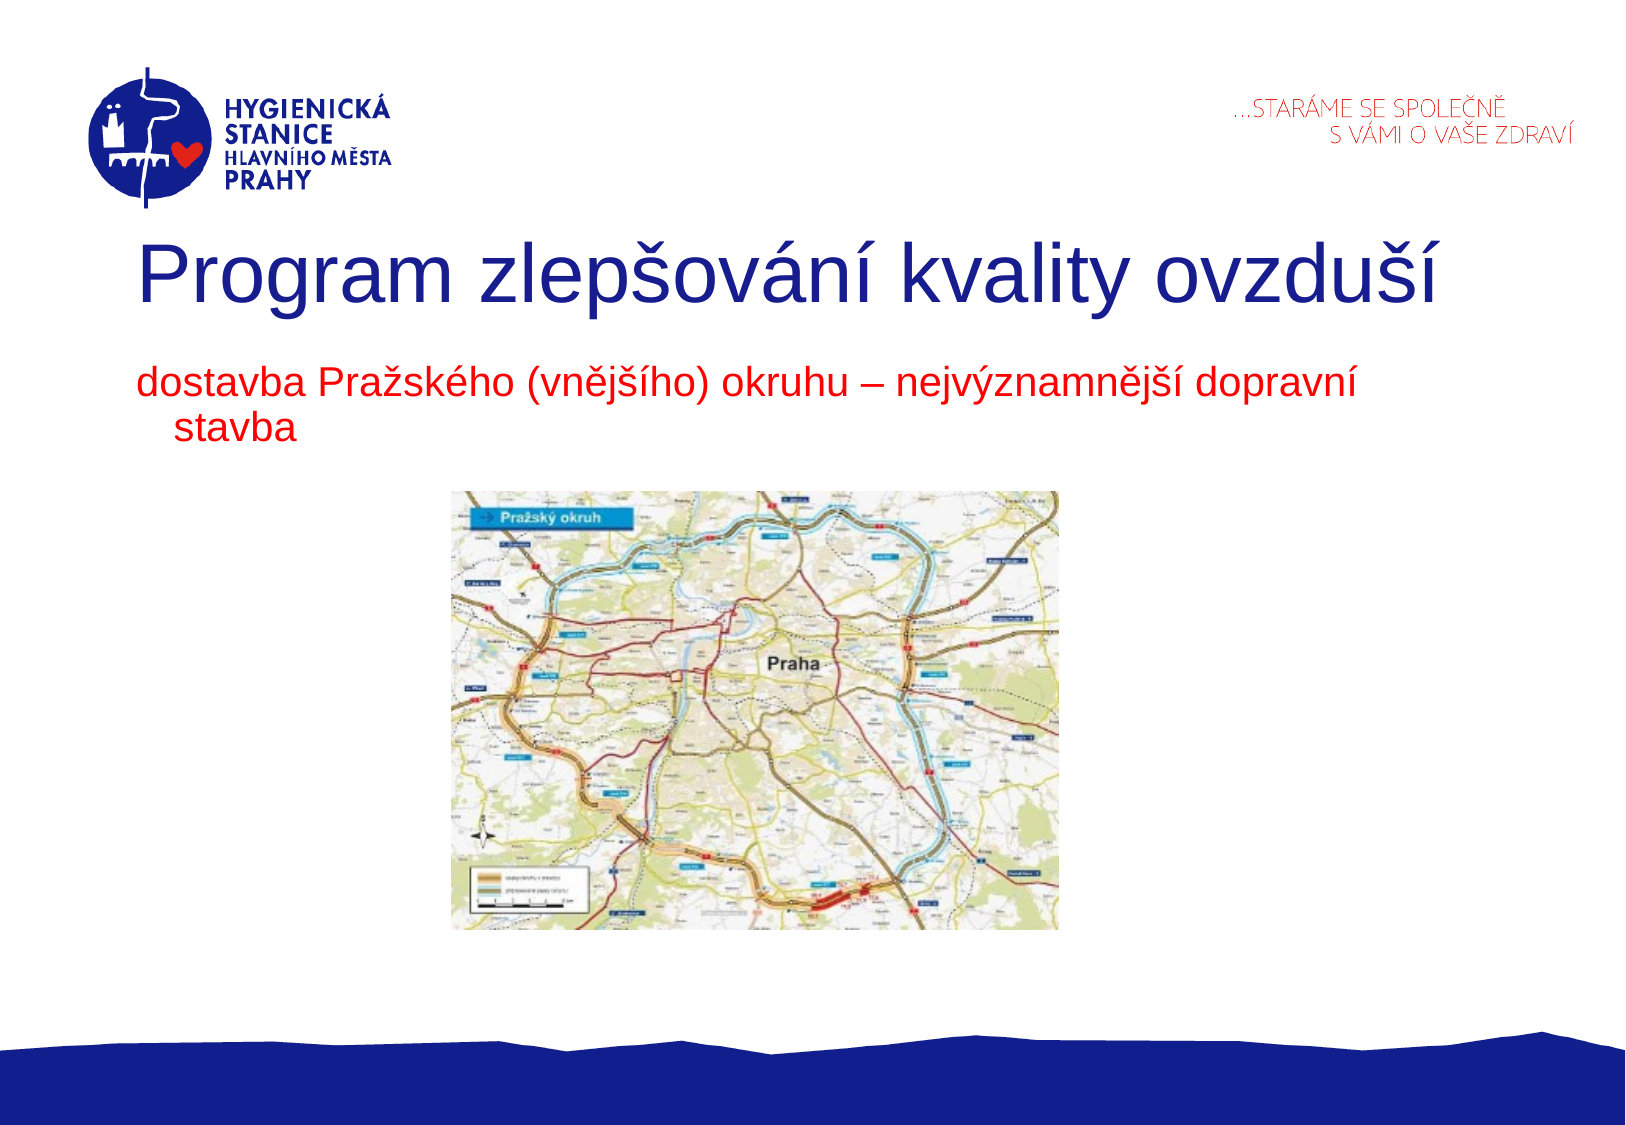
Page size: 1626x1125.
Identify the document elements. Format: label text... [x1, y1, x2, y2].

title Program zlepšování kvality ovzduší [121, 166, 1523, 384]
list dostavba Pražského (vnějšího) okruhu – nejvýznamnější dopravní stavba [121, 352, 1508, 1010]
picture [0, 0, 1626, 1125]
